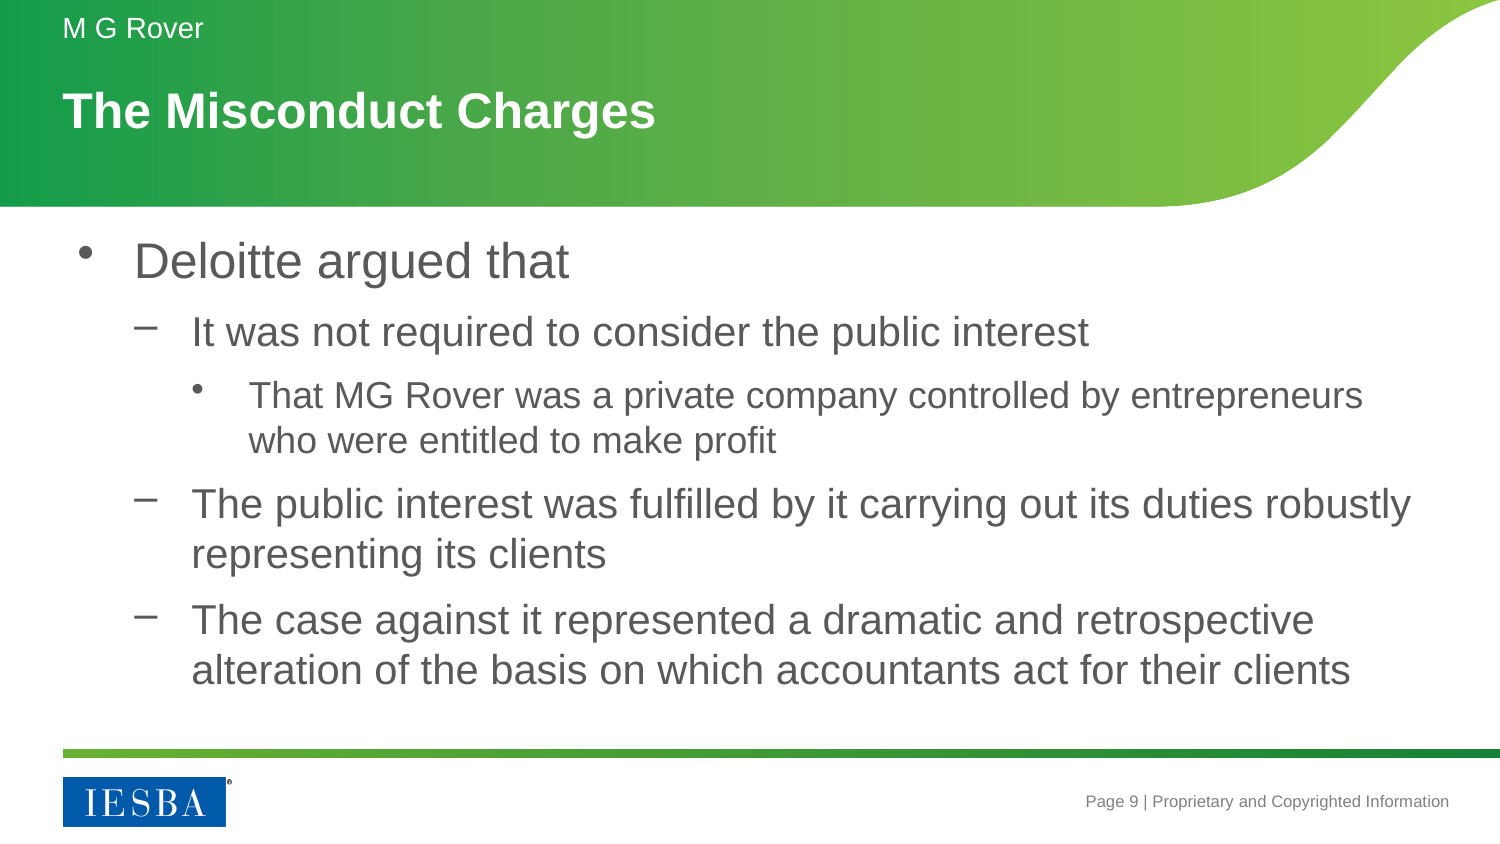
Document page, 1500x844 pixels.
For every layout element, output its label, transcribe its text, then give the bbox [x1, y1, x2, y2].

picture [0, 0, 1500, 207]
picture [63, 777, 232, 827]
list Deloitte argued that It was not required to consider the public interest That MG Rover was a private company controlled by entrepreneurs who were entitled to make profit The public interest was fulfilled by it carrying out its duties robustly representing its clients The case against it represented a dramatic and retrospective alteration of the basis on which accountants act for their clients [62, 220, 1450, 724]
title The Misconduct Charges [62, 75, 1300, 142]
subtitle M G Rover [62, 9, 500, 38]
